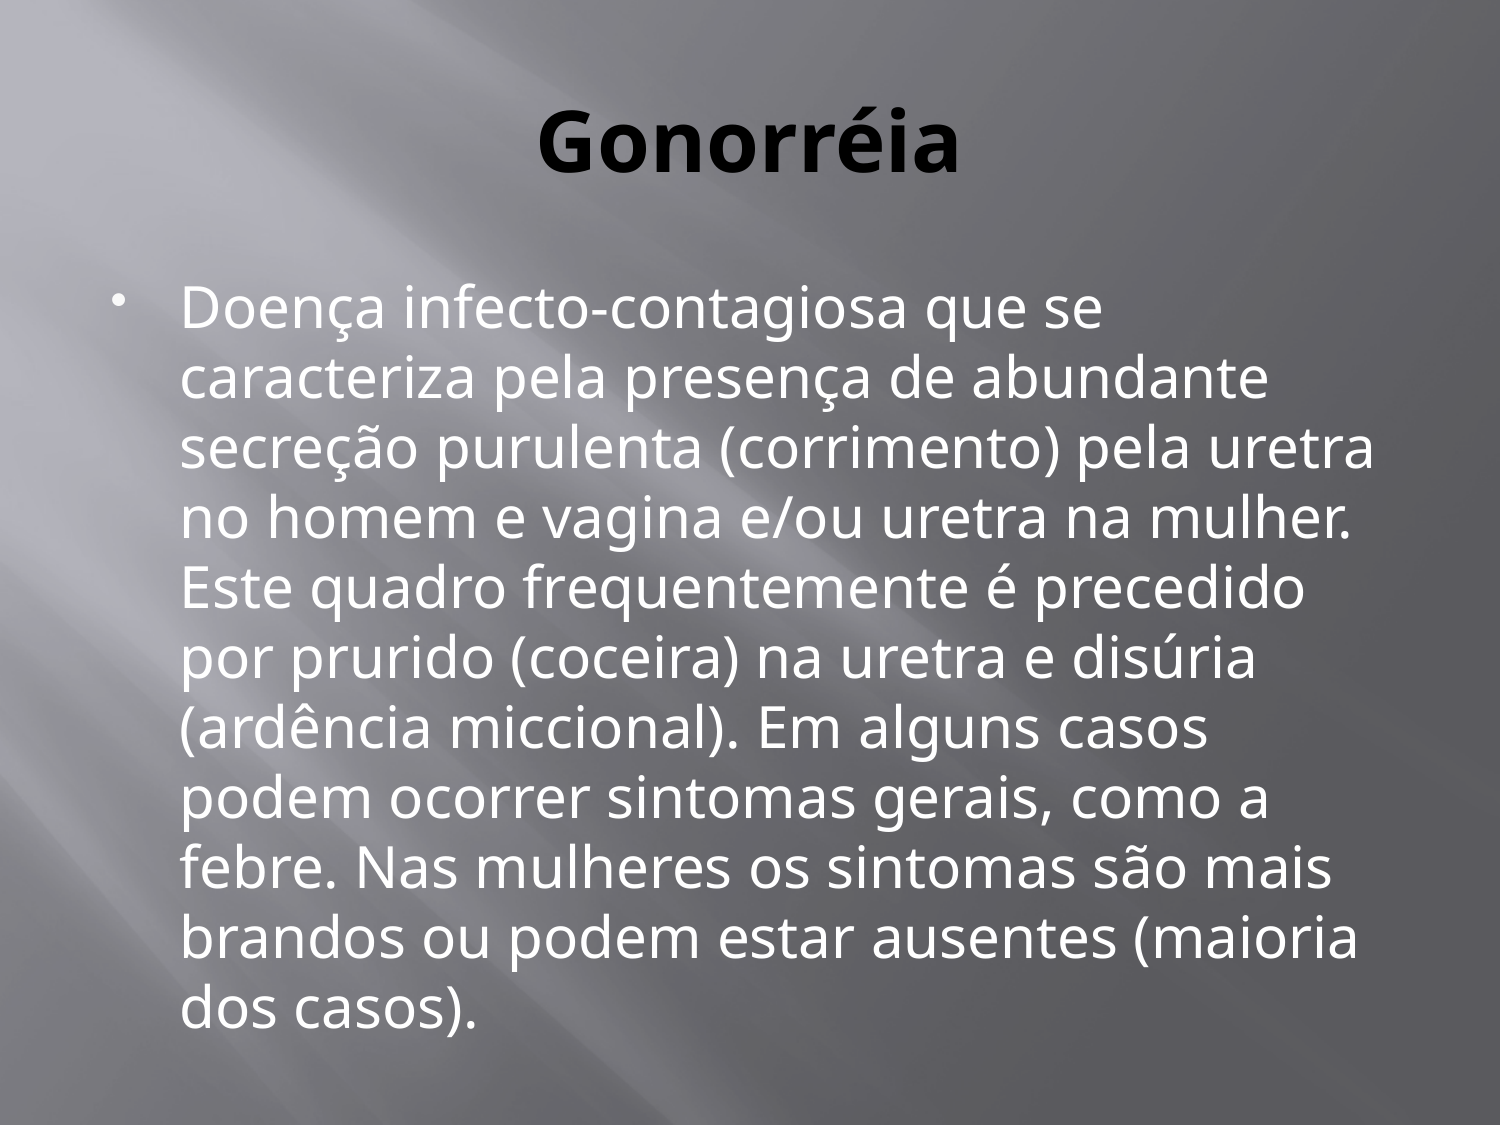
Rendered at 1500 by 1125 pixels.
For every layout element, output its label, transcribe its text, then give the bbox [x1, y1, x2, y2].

list Doença infecto-contagiosa que se caracteriza pela presença de abundante secreção purulenta (corrimento) pela uretra no homem e vagina e/ou uretra na mulher. Este quadro frequentemente é precedido por prurido (coceira) na uretra e disúria (ardência miccional). Em alguns casos podem ocorrer sintomas gerais, como a febre. Nas mulheres os sintomas são mais brandos ou podem estar ausentes (maioria dos casos). [75, 262, 1425, 1035]
title Gonorréia [75, 45, 1425, 233]
